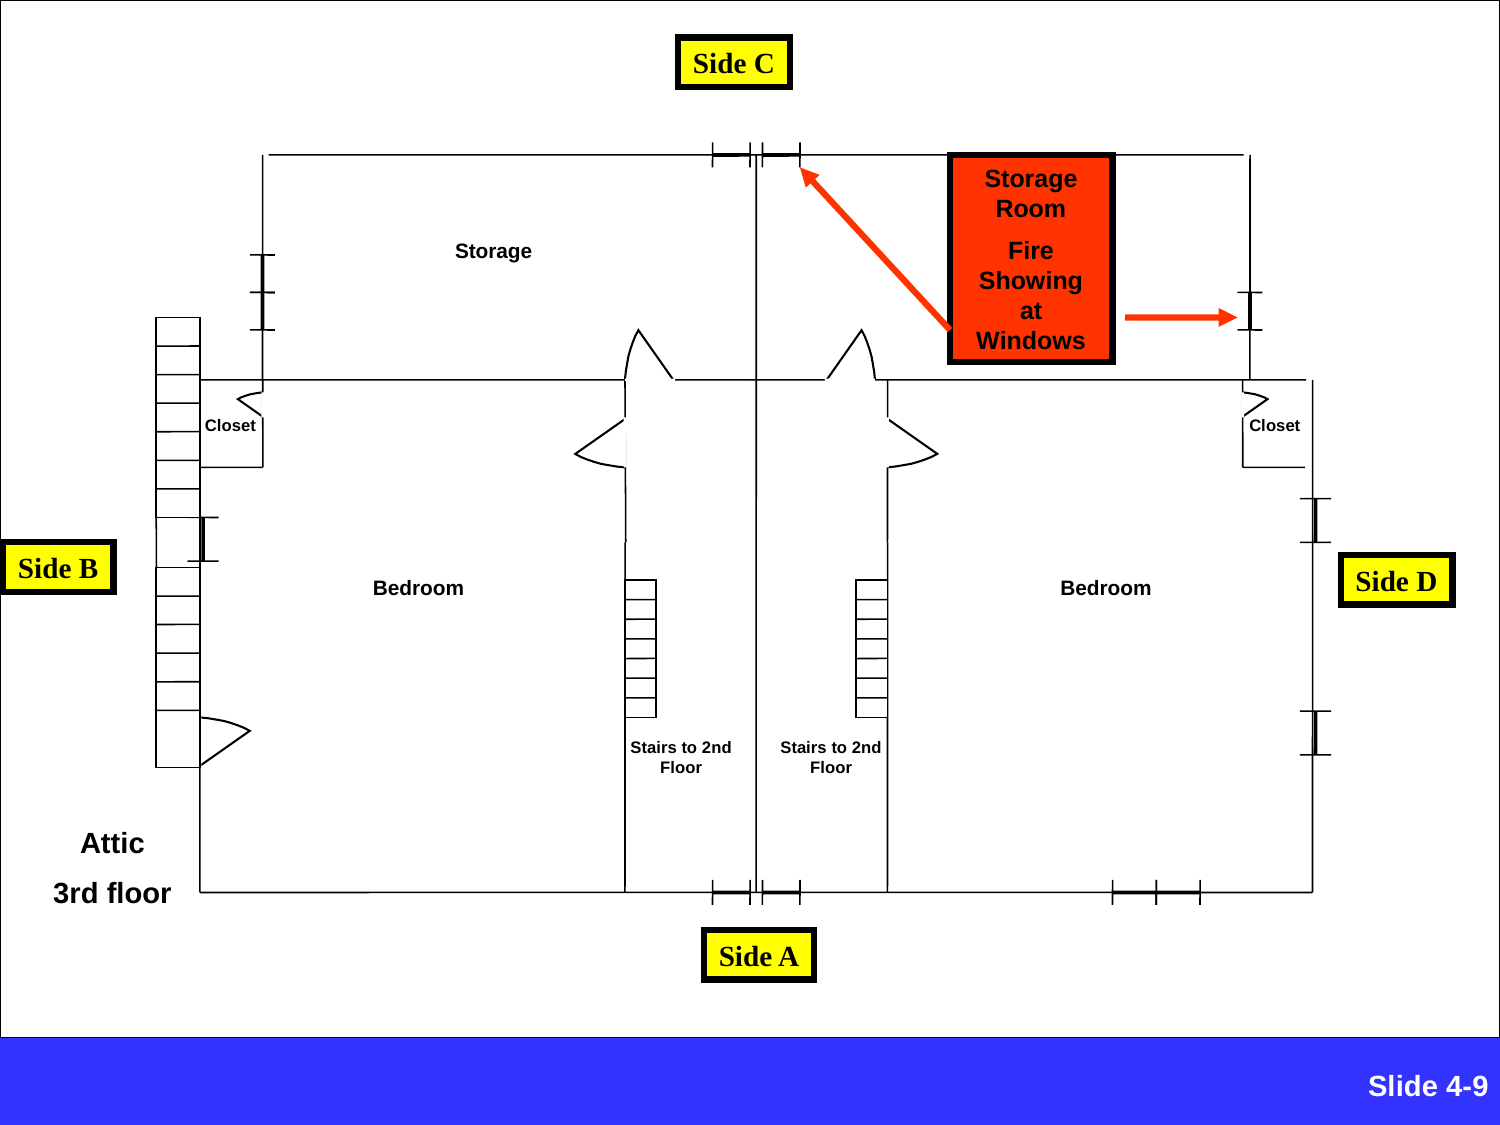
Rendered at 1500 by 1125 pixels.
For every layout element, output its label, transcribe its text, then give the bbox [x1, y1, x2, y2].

text_box [0, 0, 1500, 1038]
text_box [0, 37, 1456, 987]
slide_number Slide 4-73 [1153, 1059, 1500, 1125]
